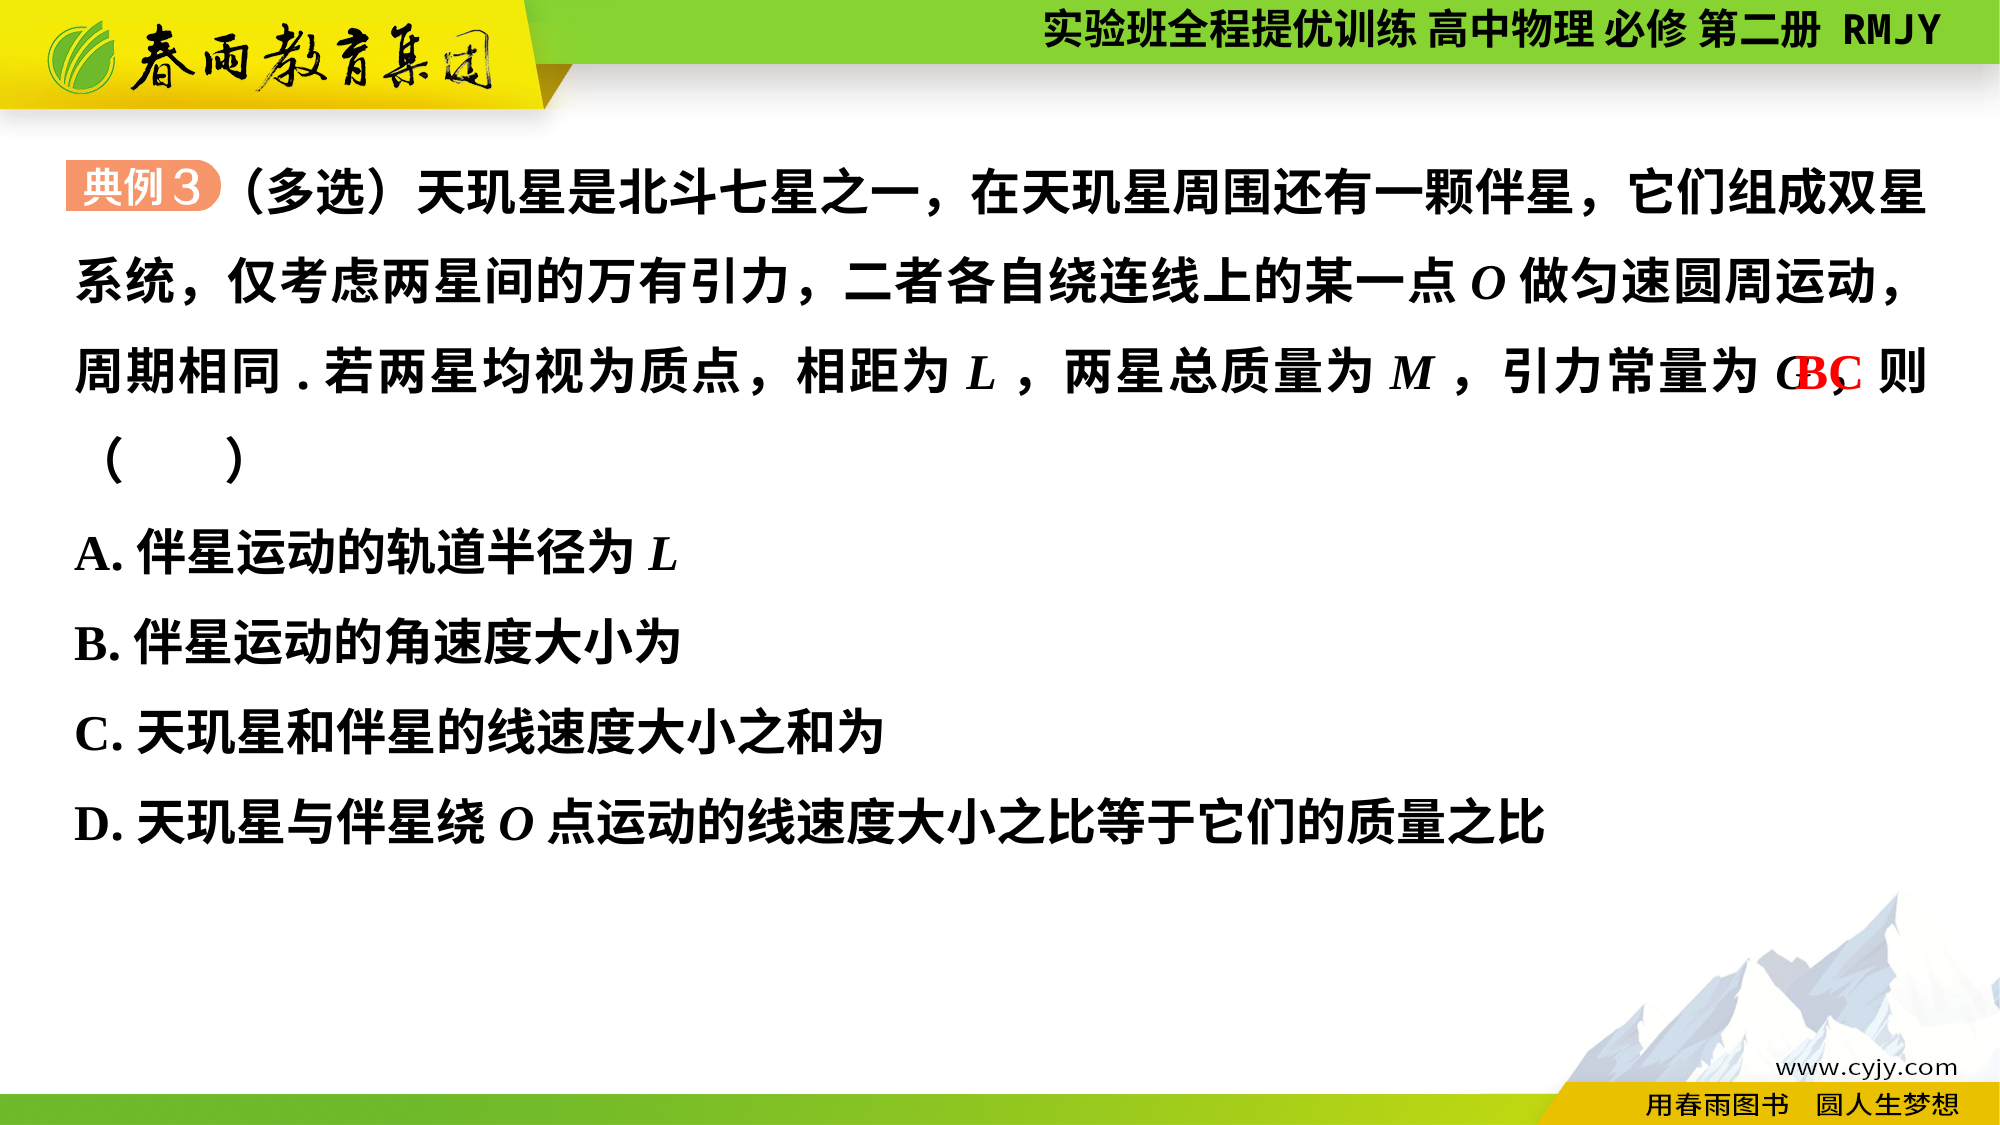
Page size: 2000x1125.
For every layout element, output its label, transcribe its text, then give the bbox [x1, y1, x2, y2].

picture [0, 0, 2000, 1125]
text_box BC [1780, 302, 1880, 408]
